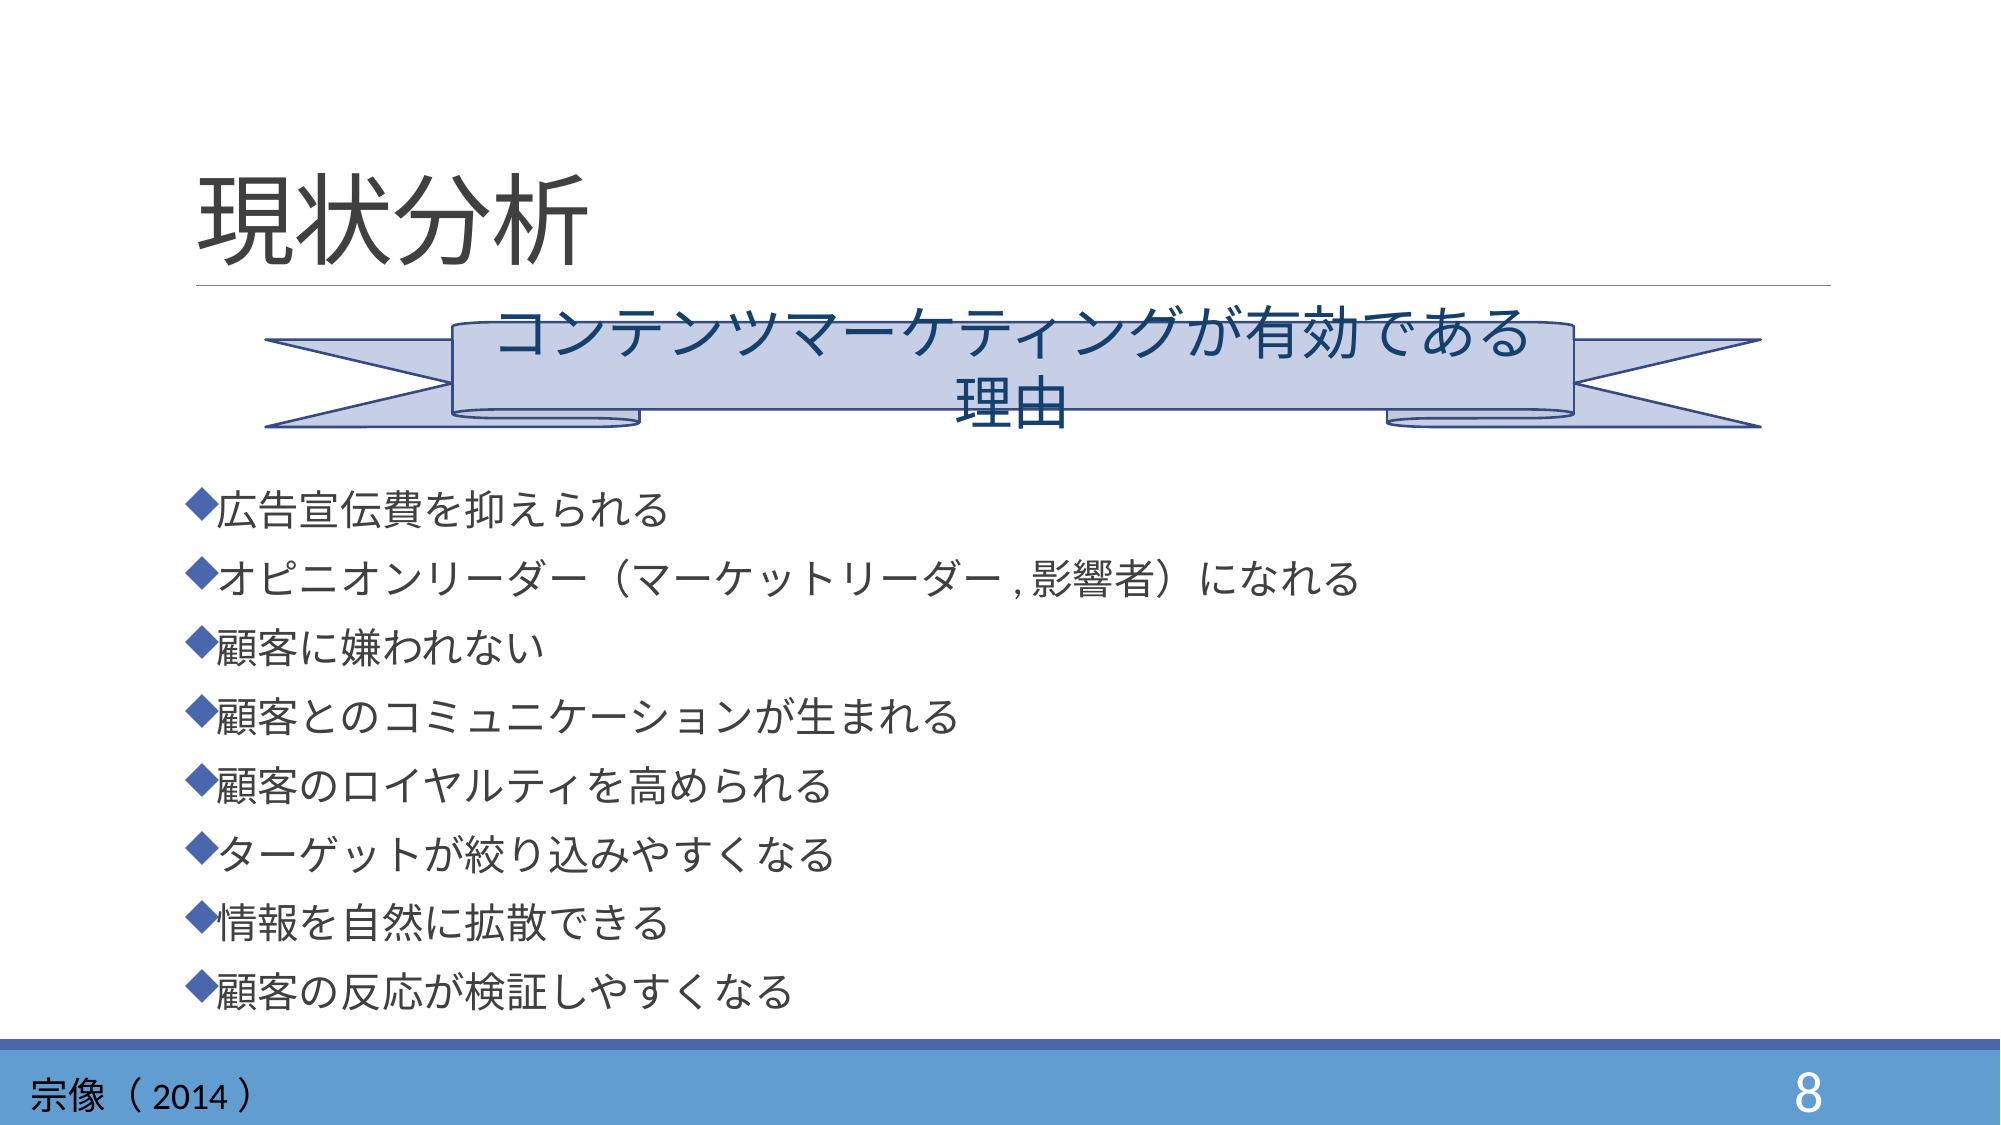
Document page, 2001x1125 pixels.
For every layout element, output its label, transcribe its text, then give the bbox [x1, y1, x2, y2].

title 現状分析 [180, 47, 1830, 285]
text_box 宗像（2014） [15, 1064, 789, 1125]
list 広告宣伝費を抑えられる オピニオンリーダー（マーケットリーダー,影響者）になれる 顧客に嫌われない 顧客とのコミュニケーションが生まれる 顧客のロイヤルティを高められる ターゲットが絞り込みやすくなる 情報を自然に拡散できる 顧客の反応が検証しやすくなる [181, 307, 1870, 1033]
slide_number 8 [1624, 1059, 1840, 1120]
text_box コンテンツマーケティングが有効である理由 [264, 320, 1763, 429]
